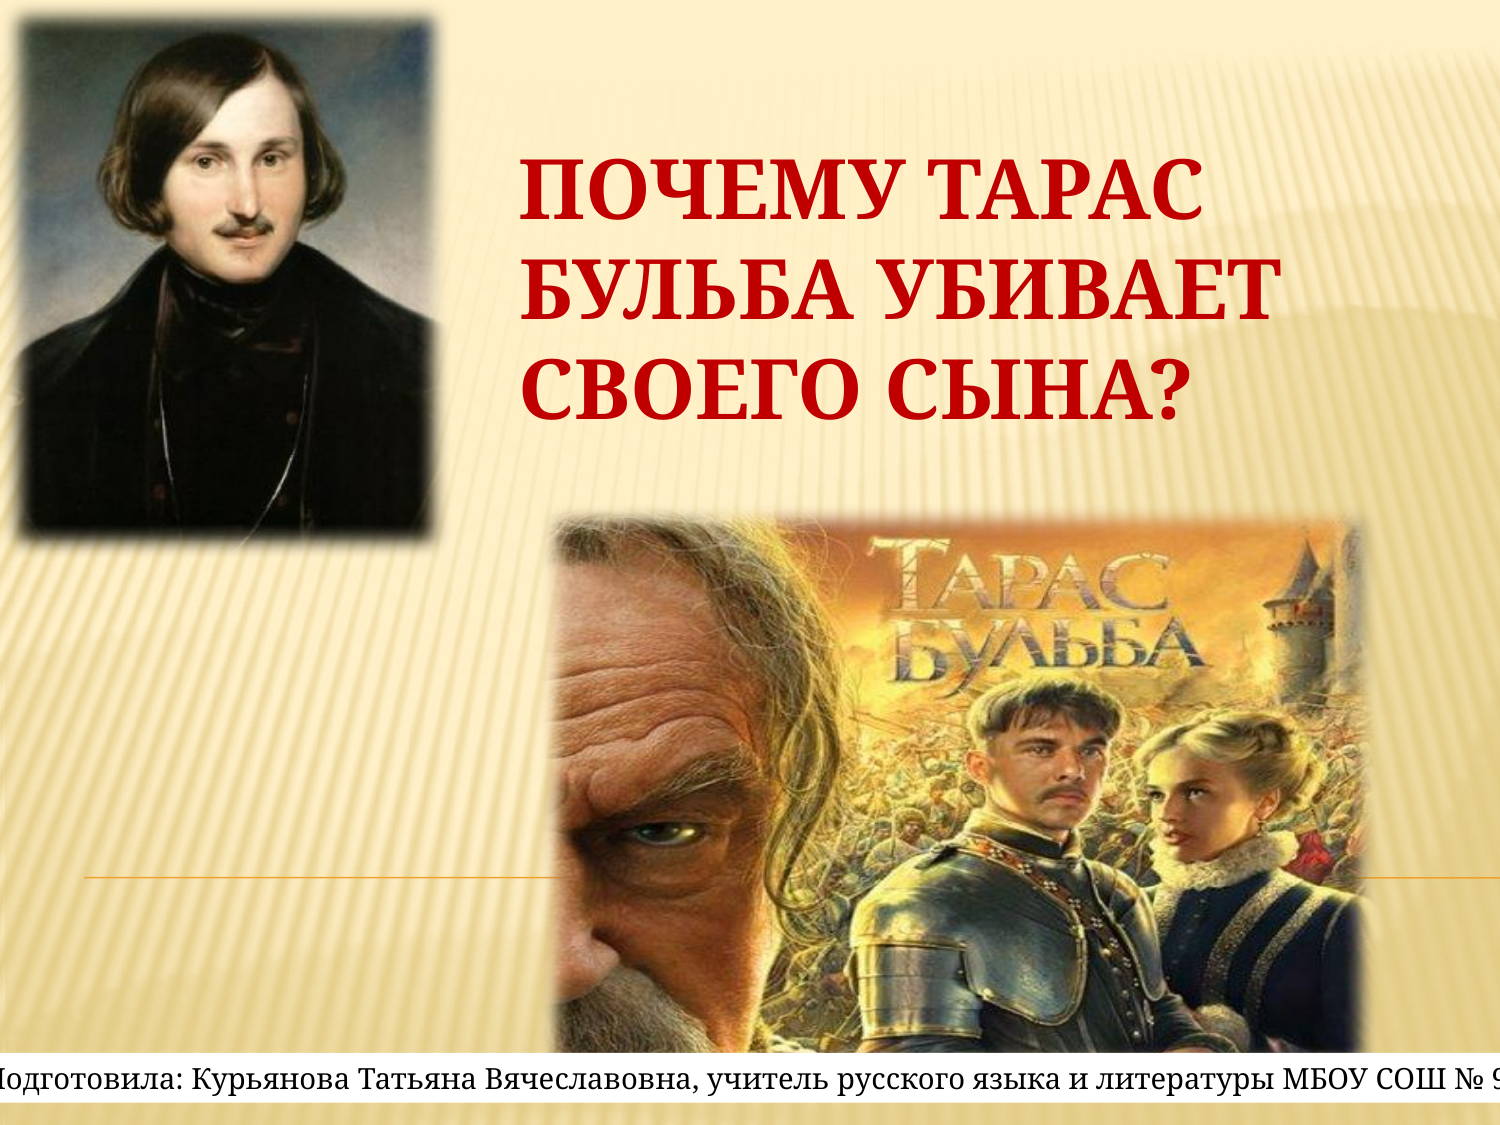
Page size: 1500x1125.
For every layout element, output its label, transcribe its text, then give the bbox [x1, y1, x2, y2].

title Почему Тарас Бульба убивает своего сына? [503, 128, 1500, 370]
picture [538, 503, 1378, 1079]
picture [0, 0, 452, 559]
text_box Подготовила: Курьянова Татьяна Вячеславовна, учитель русского языка и литературы МБОУ СОШ № 9 [0, 1052, 1500, 1103]
